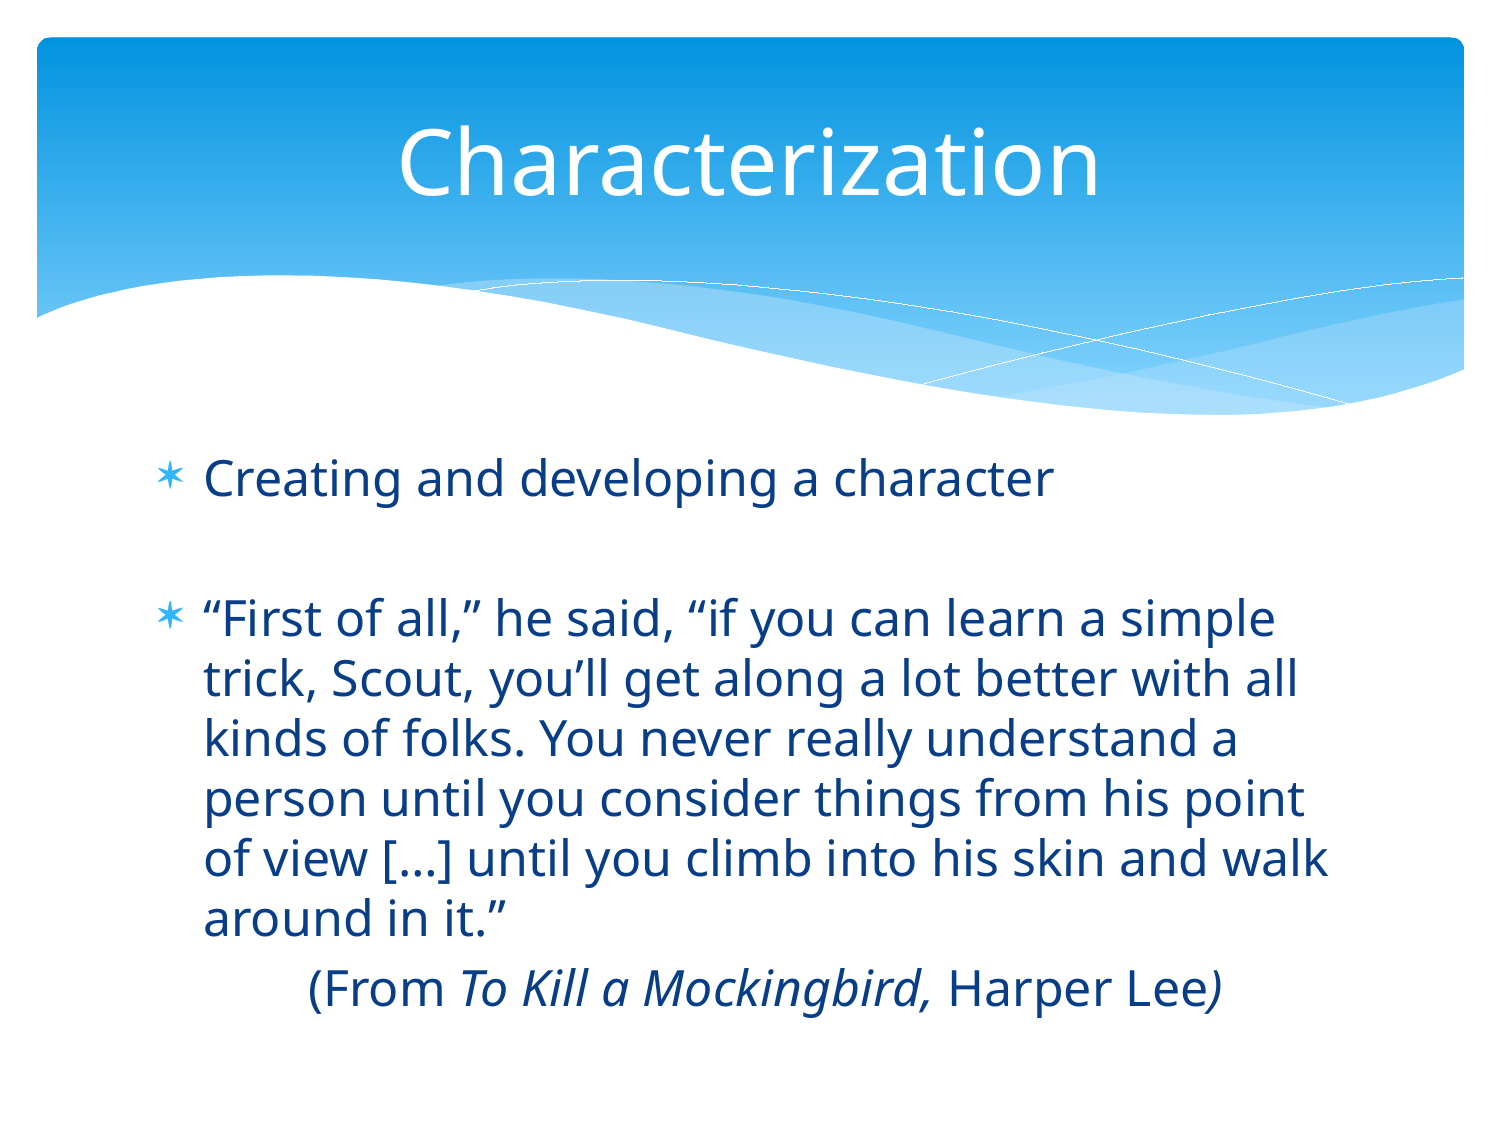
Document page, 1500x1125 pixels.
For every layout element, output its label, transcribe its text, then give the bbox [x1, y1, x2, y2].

list Creating and developing a character “First of all,” he said, “if you can learn a simple trick, Scout, you’ll get along a lot better with all kinds of folks. You never really understand a person until you consider things from his point of view […] until you climb into his skin and walk around in it.” (From To Kill a Mockingbird, Harper Lee) [143, 438, 1359, 1005]
title Characterization [75, 55, 1425, 261]
